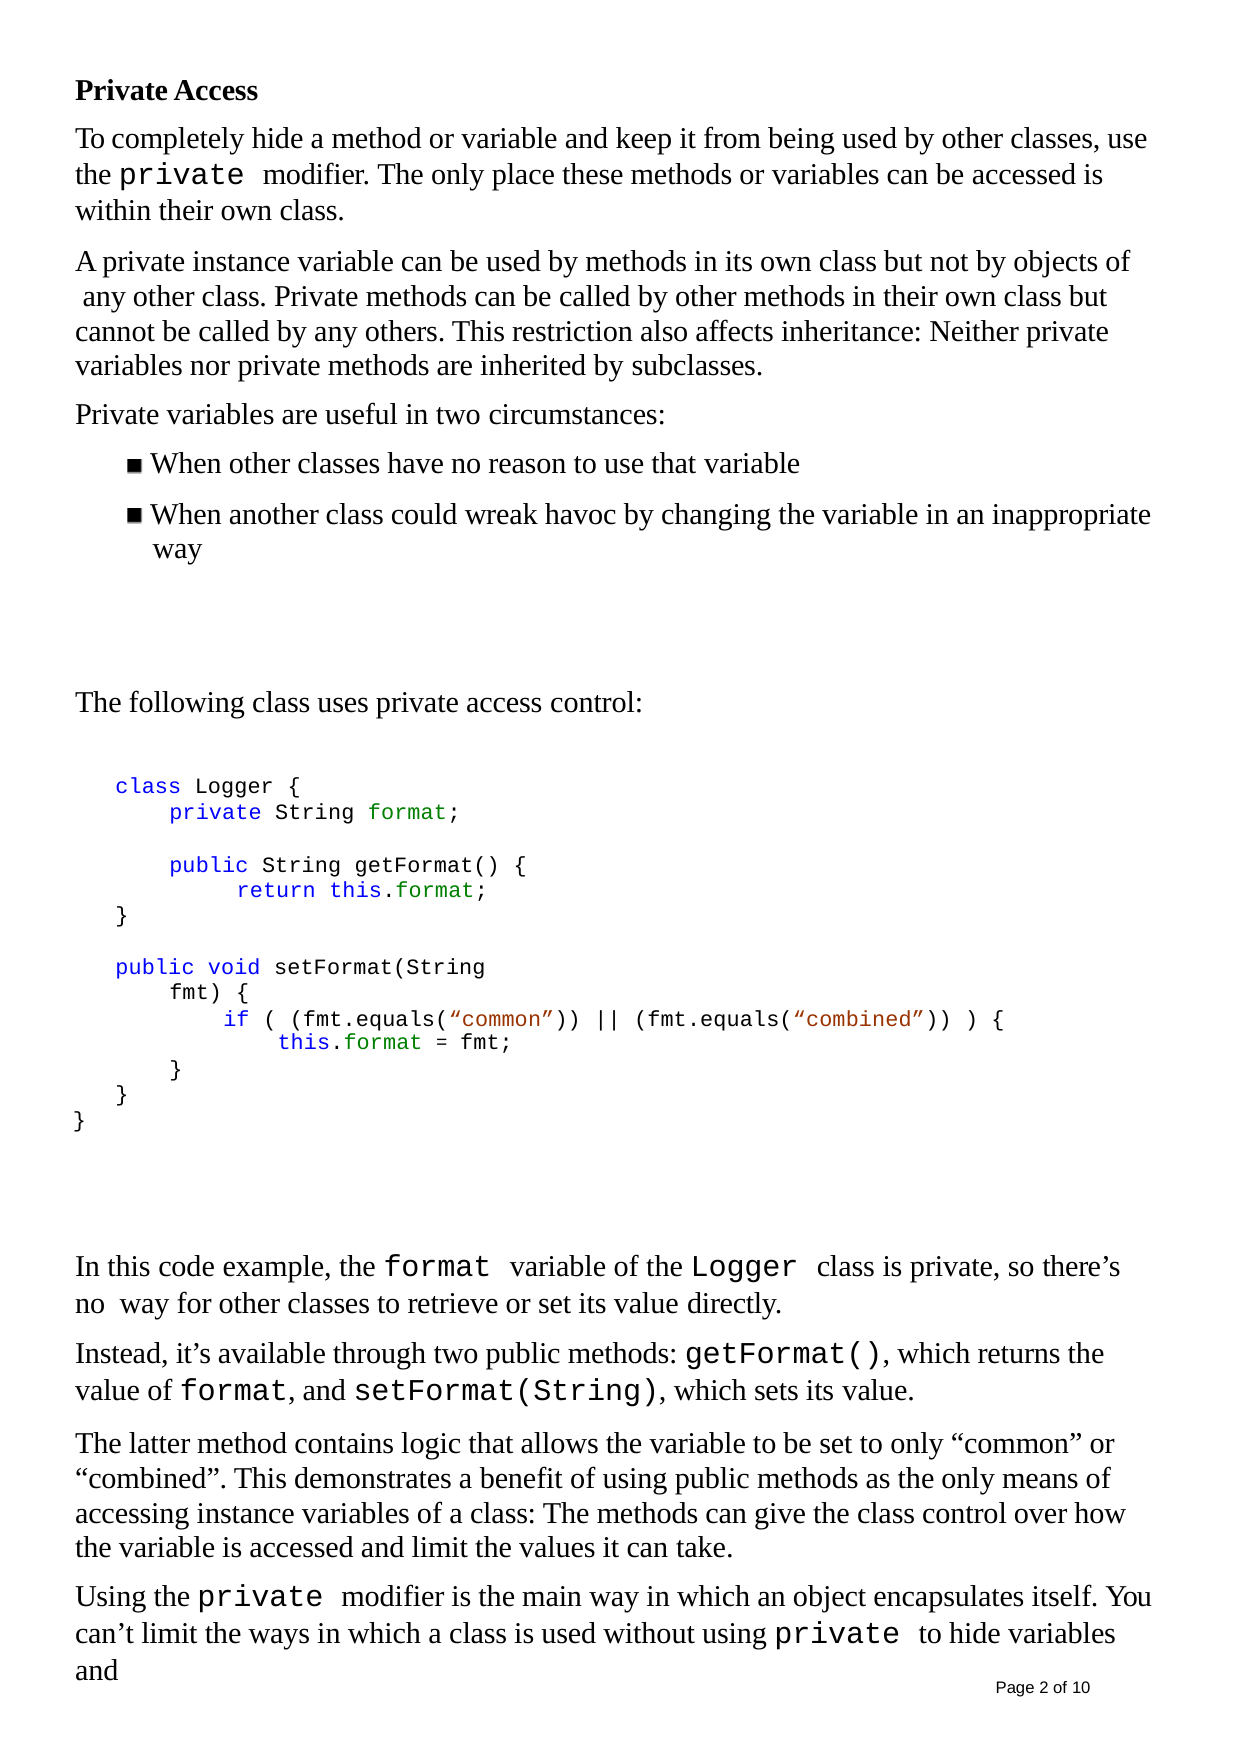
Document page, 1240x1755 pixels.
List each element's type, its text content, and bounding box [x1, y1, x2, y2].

slide_number Page 1 of 10 [993, 1687, 1093, 1755]
text_box In this code example, the format variable of the Logger class is private, so there’s no way for other classes to retrieve or set its value directly. Instead, it’s available through two public methods: getFormat(), which returns the value of format, and setFormat(String), which sets its value. The latter method contains logic that allows the variable to be set to only “common” or “combined”. This demonstrates a benefit of using public methods as the only means of accessing instance variables of a class: The methods can give the class control over how the variable is accessed and limit the values it can take. Using the private modifier is the main way in which an object encapsulates itself. You can’t limit the ways in which a class is used without using private to hide variables and [72, 1244, 1164, 1687]
text_box Private Access To completely hide a method or variable and keep it from being used by other classes, use the private modifier. The only place these methods or variables can be accessed is within their own class. A private instance variable can be used by methods in its own class but not by objects of any other class. Private methods can be called by other methods in their own class but cannot be called by any others. This restriction also affects inheritance: Neither private variables nor private methods are inherited by subclasses. Private variables are useful in two circumstances: When other classes have no reason to use that variable When another class could wreak havoc by changing the variable in an inappropriate way [72, 54, 1158, 565]
text_box The following class uses private access control: class Logger { private String format; public String getFormat() { return this.format; } public void setFormat(String fmt) { if ( (fmt.equals(“common”)) || (fmt.equals(“combined”)) ) { this.format = fmt; } } } [72, 680, 1022, 1133]
